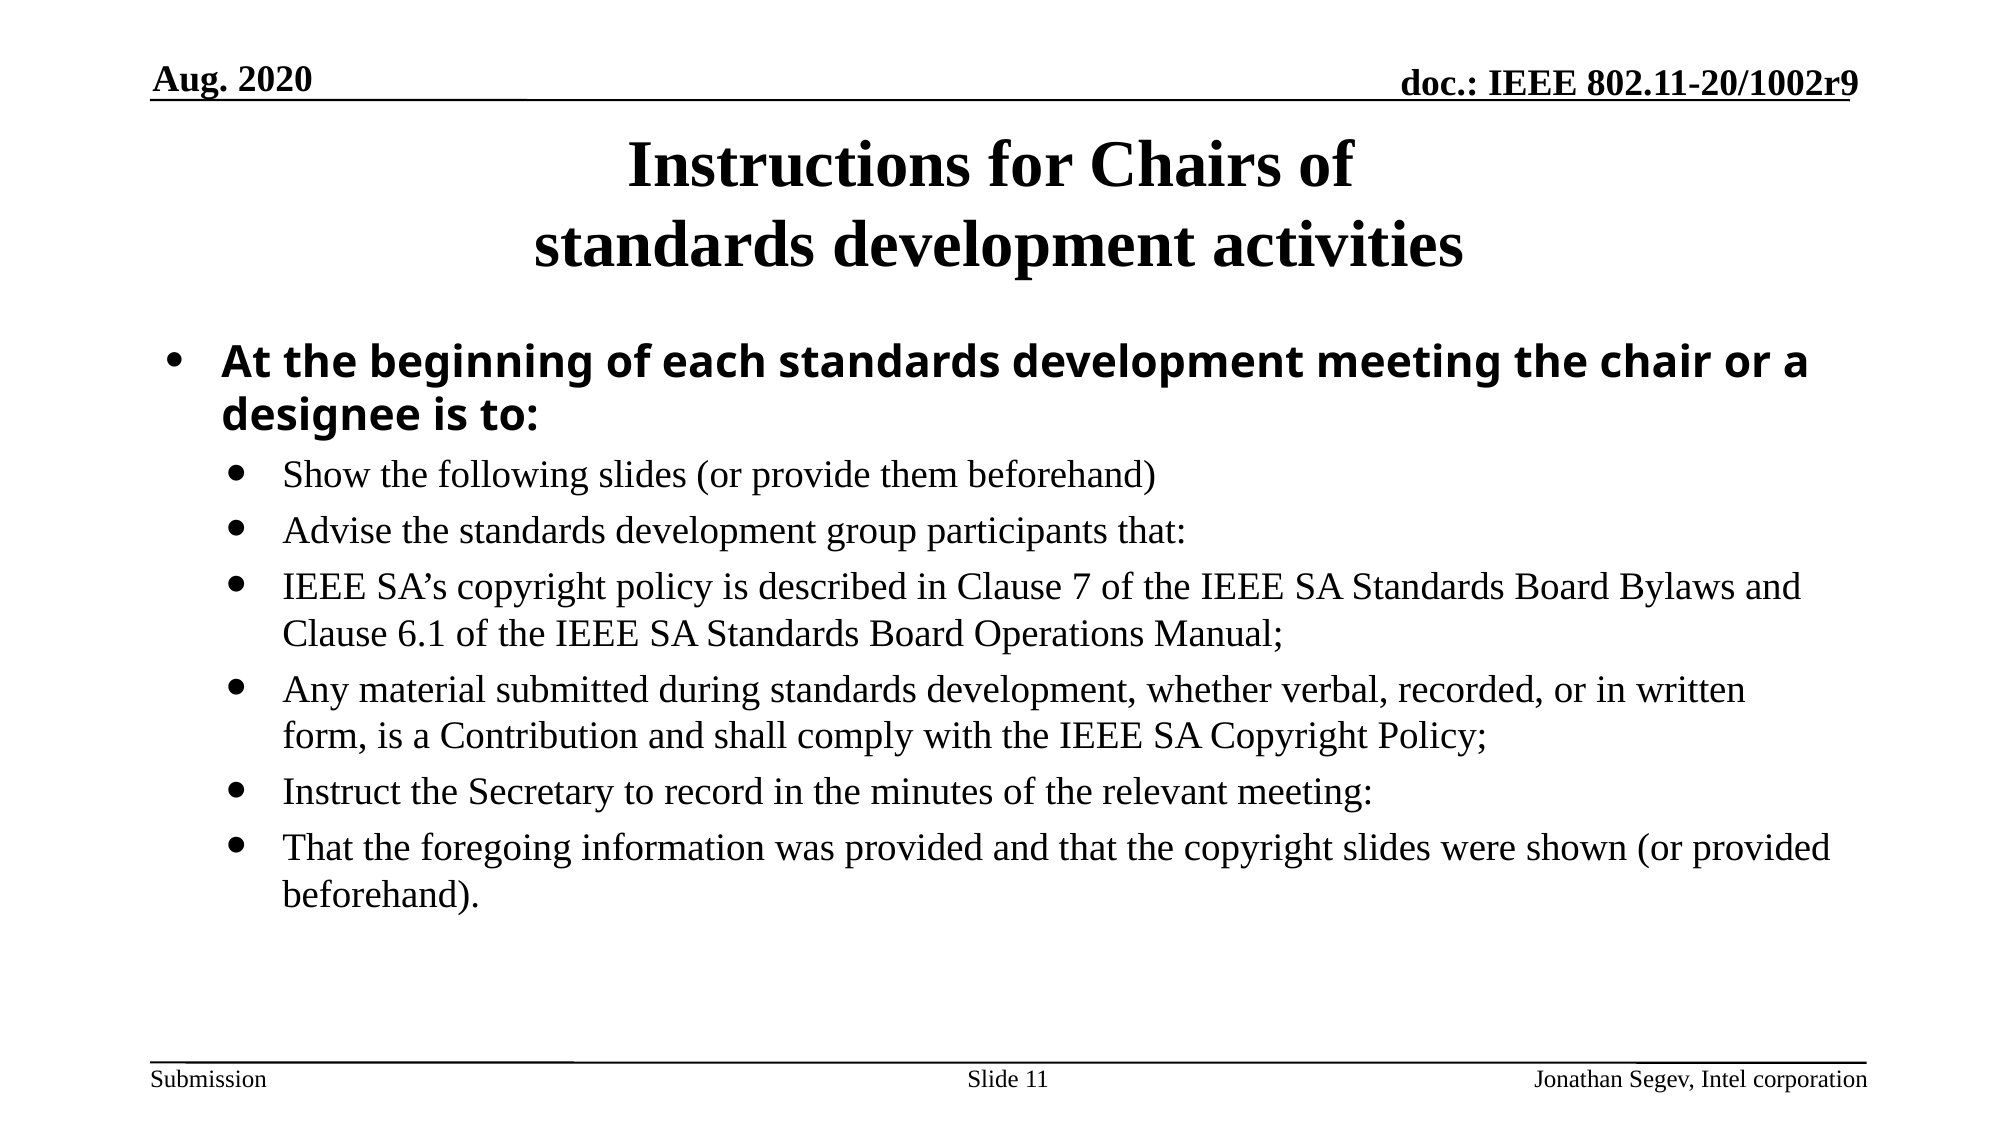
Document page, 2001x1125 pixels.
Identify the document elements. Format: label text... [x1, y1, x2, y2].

footer Jonathan Segev, Intel corporation [1171, 1061, 1869, 1093]
slide_number Slide 11 [950, 1061, 1067, 1123]
list At the beginning of each standards development meeting the chair or a designee is to: Show the following slides (or provide them beforehand) Advise the standards development group participants that: IEEE SA’s copyright policy is described in Clause 7 of the IEEE SA Standards Board Bylaws and Clause 6.1 of the IEEE SA Standards Board Operations Manual; Any material submitted during standards development, whether verbal, recorded, or in written form, is a Contribution and shall comply with the IEEE SA Copyright Policy; Instruct the Secretary to record in the minutes of the relevant meeting: That the foregoing information was provided and that the copyright slides were shown (or provided beforehand). [149, 324, 1850, 1000]
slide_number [152, 54, 563, 100]
title Instructions for Chairs of standards development activities [149, 112, 1850, 288]
